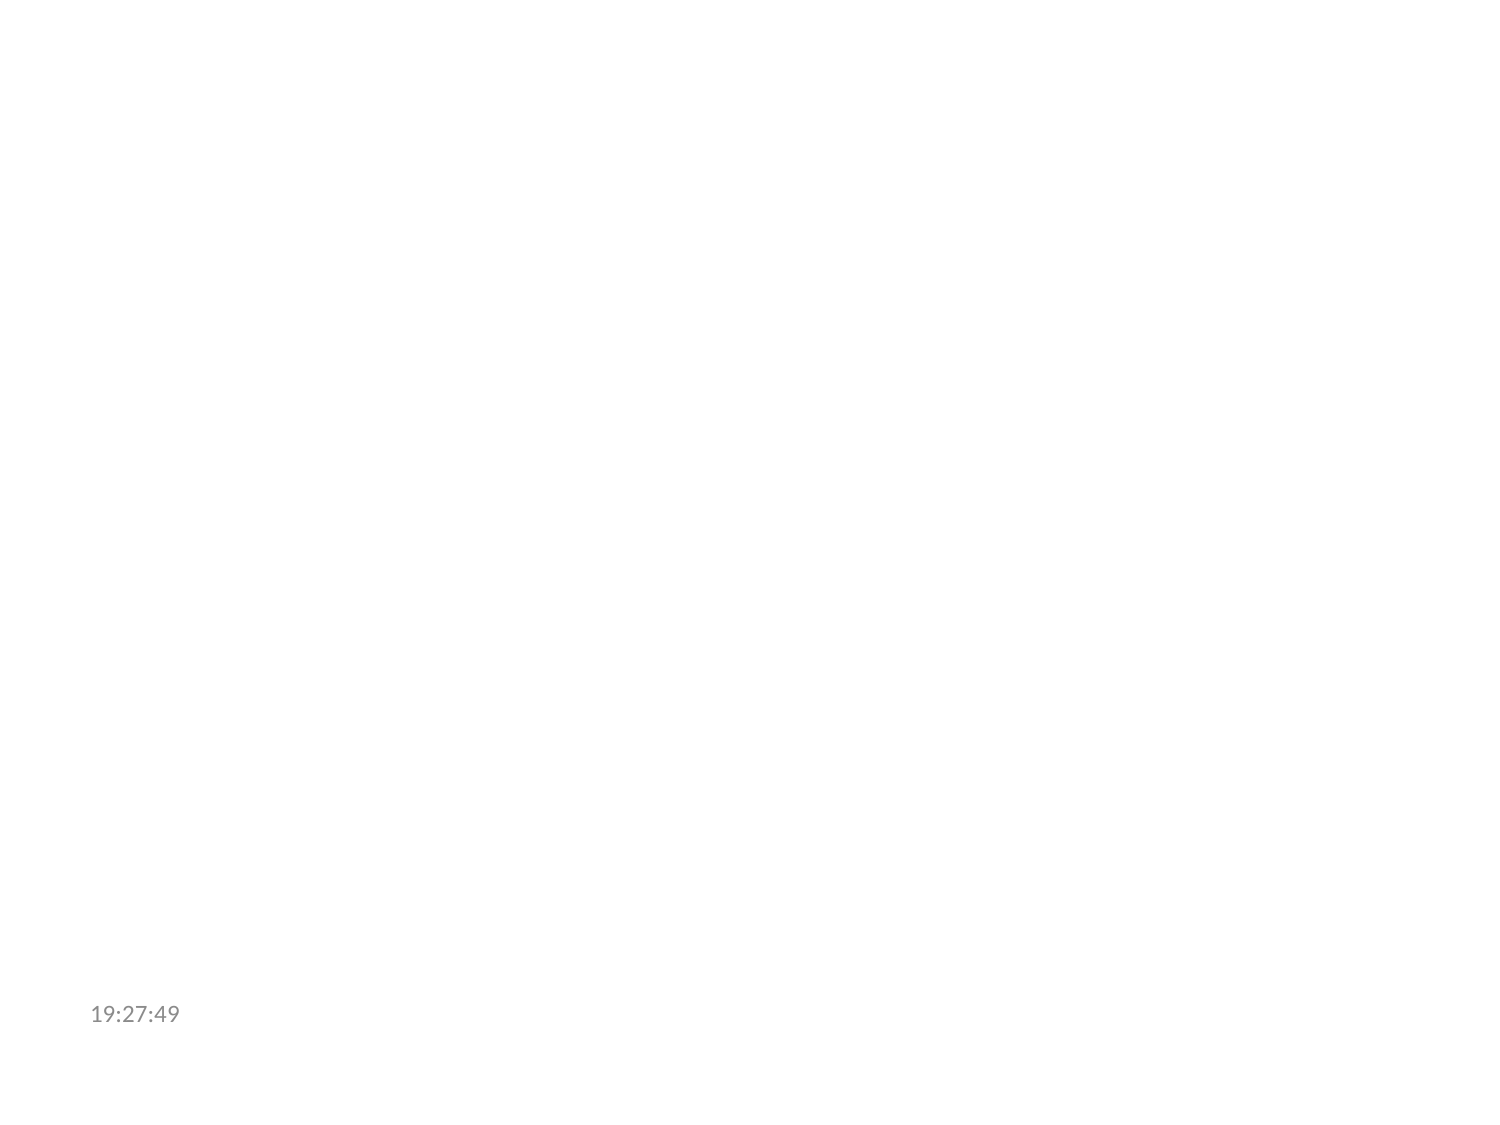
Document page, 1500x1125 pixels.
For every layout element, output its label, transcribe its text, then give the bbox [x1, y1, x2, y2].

text_box 15:35:09 [75, 982, 425, 1043]
